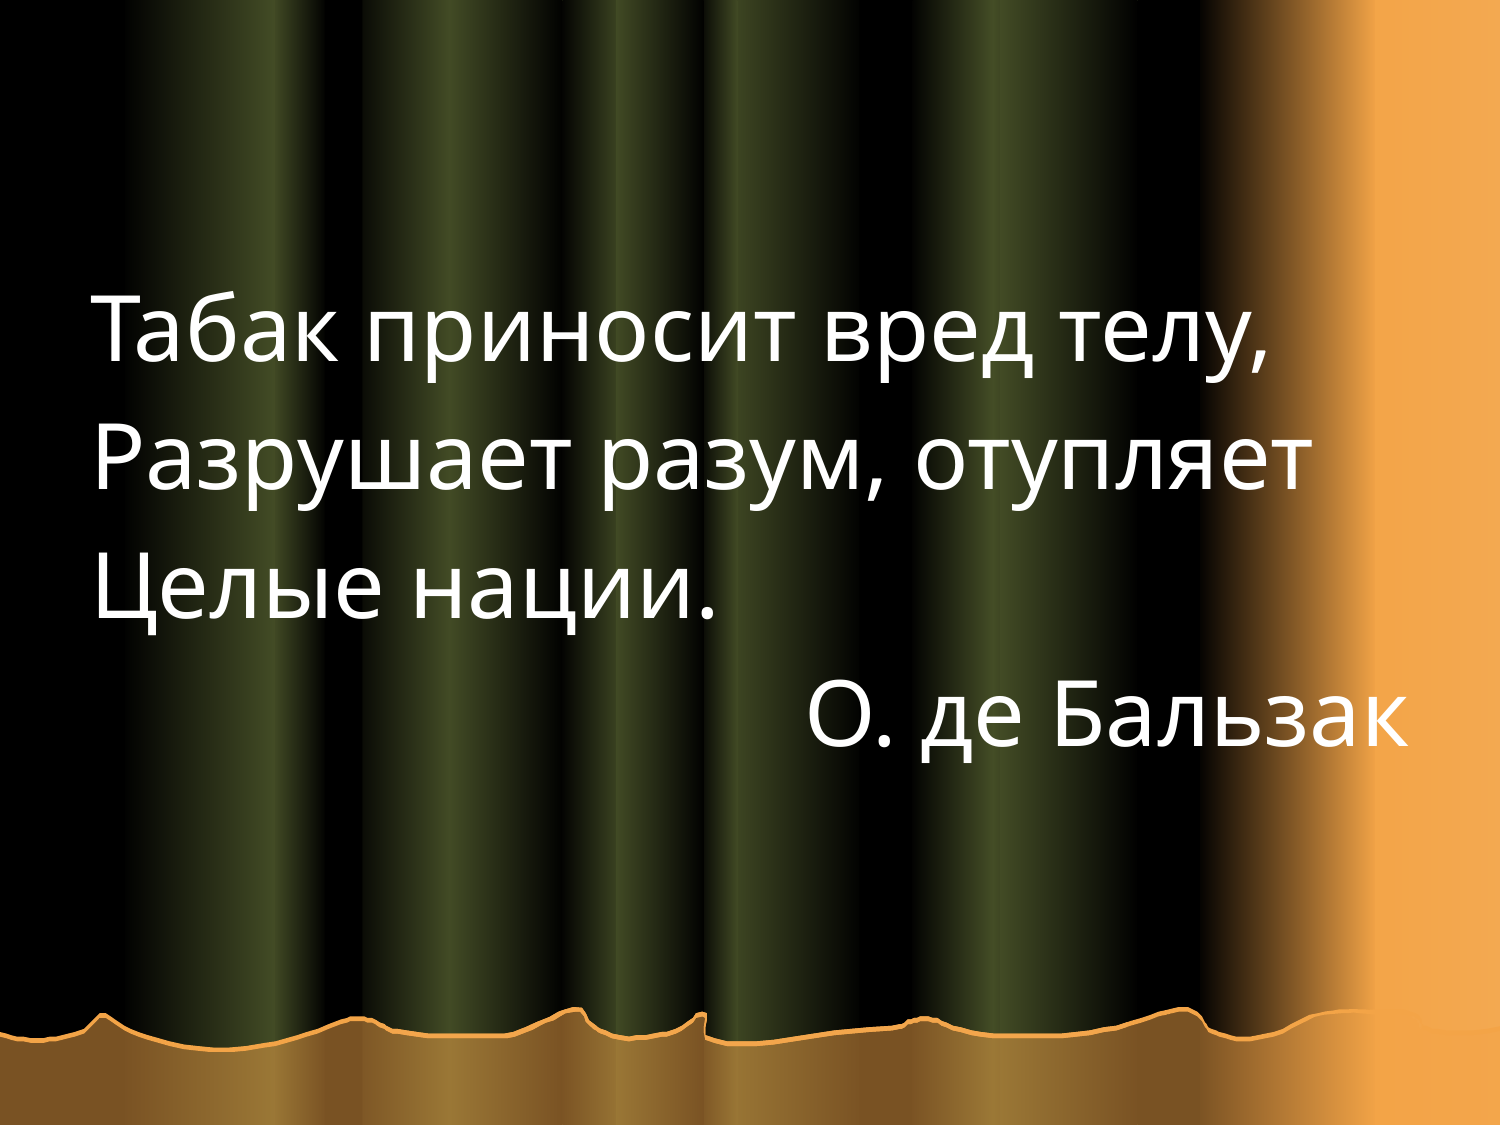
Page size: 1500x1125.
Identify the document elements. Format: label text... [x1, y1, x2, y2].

list Табак приносит вред телу, Разрушает разум, отупляет Целые нации. О. де Бальзак [74, 262, 1426, 1006]
